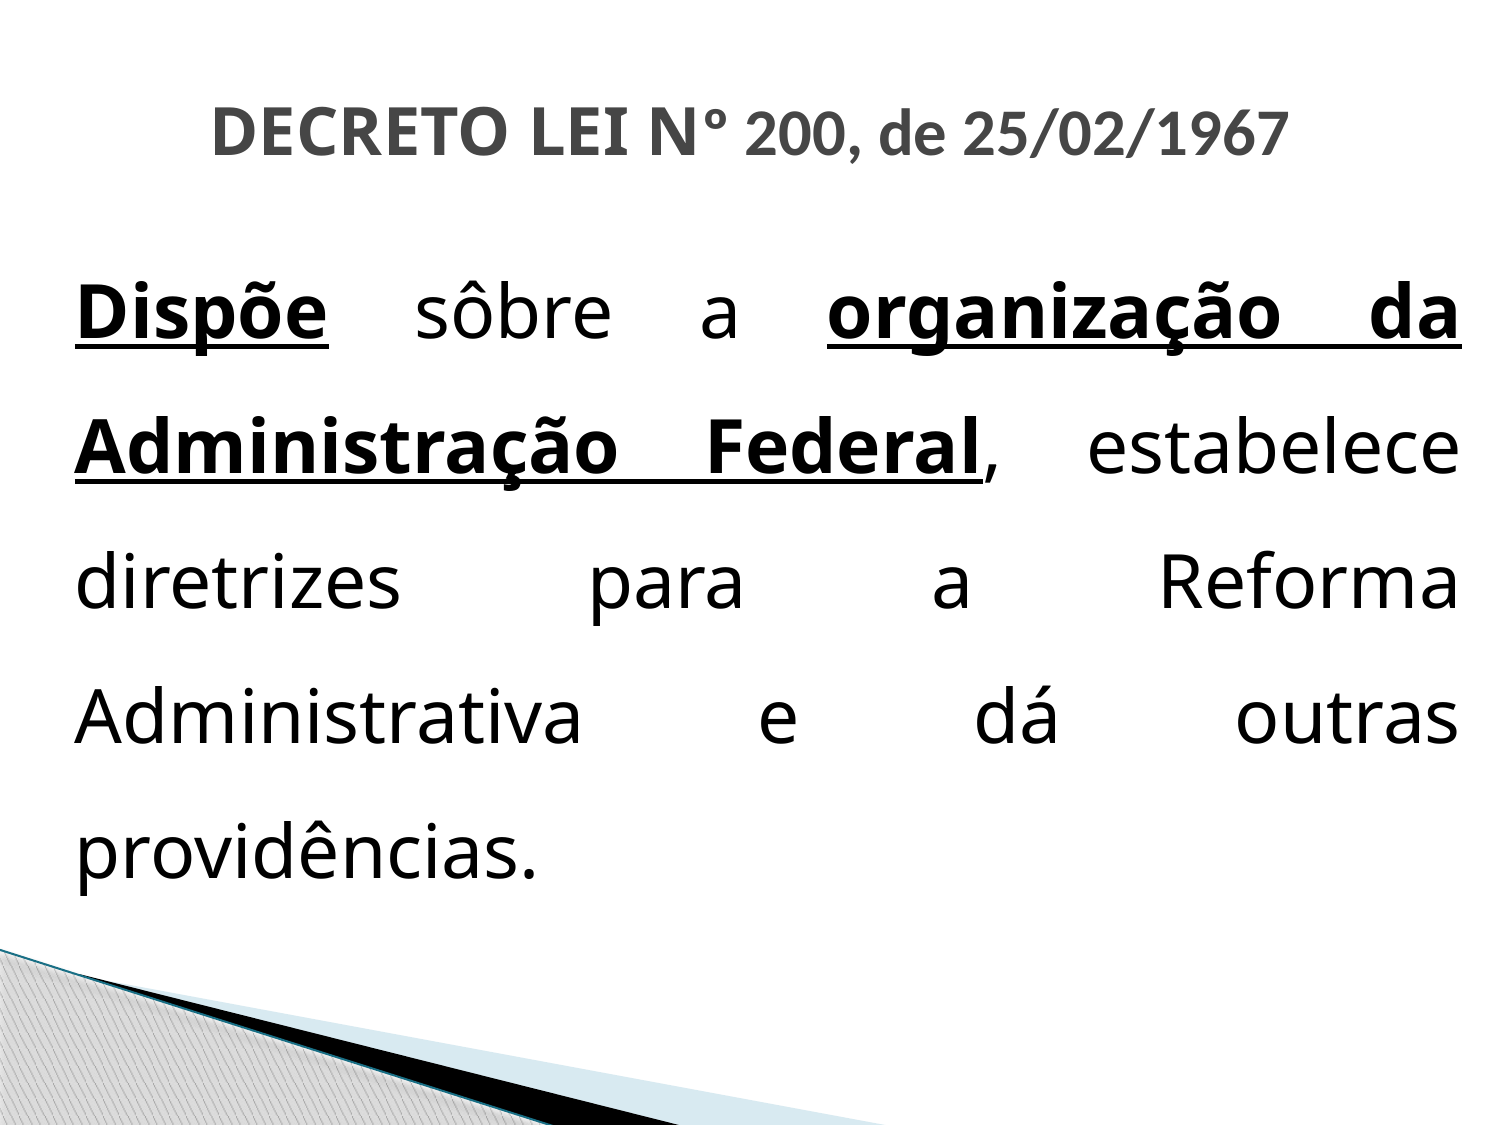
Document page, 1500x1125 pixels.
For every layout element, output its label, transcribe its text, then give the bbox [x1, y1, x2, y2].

list Dispõe sôbre a organização da Administração Federal, estabelece diretrizes para a Reforma Administrativa e dá outras providências. [0, 210, 1477, 1125]
title DECRETO LEI Nº 200, de 25/02/1967 [0, 58, 1500, 200]
